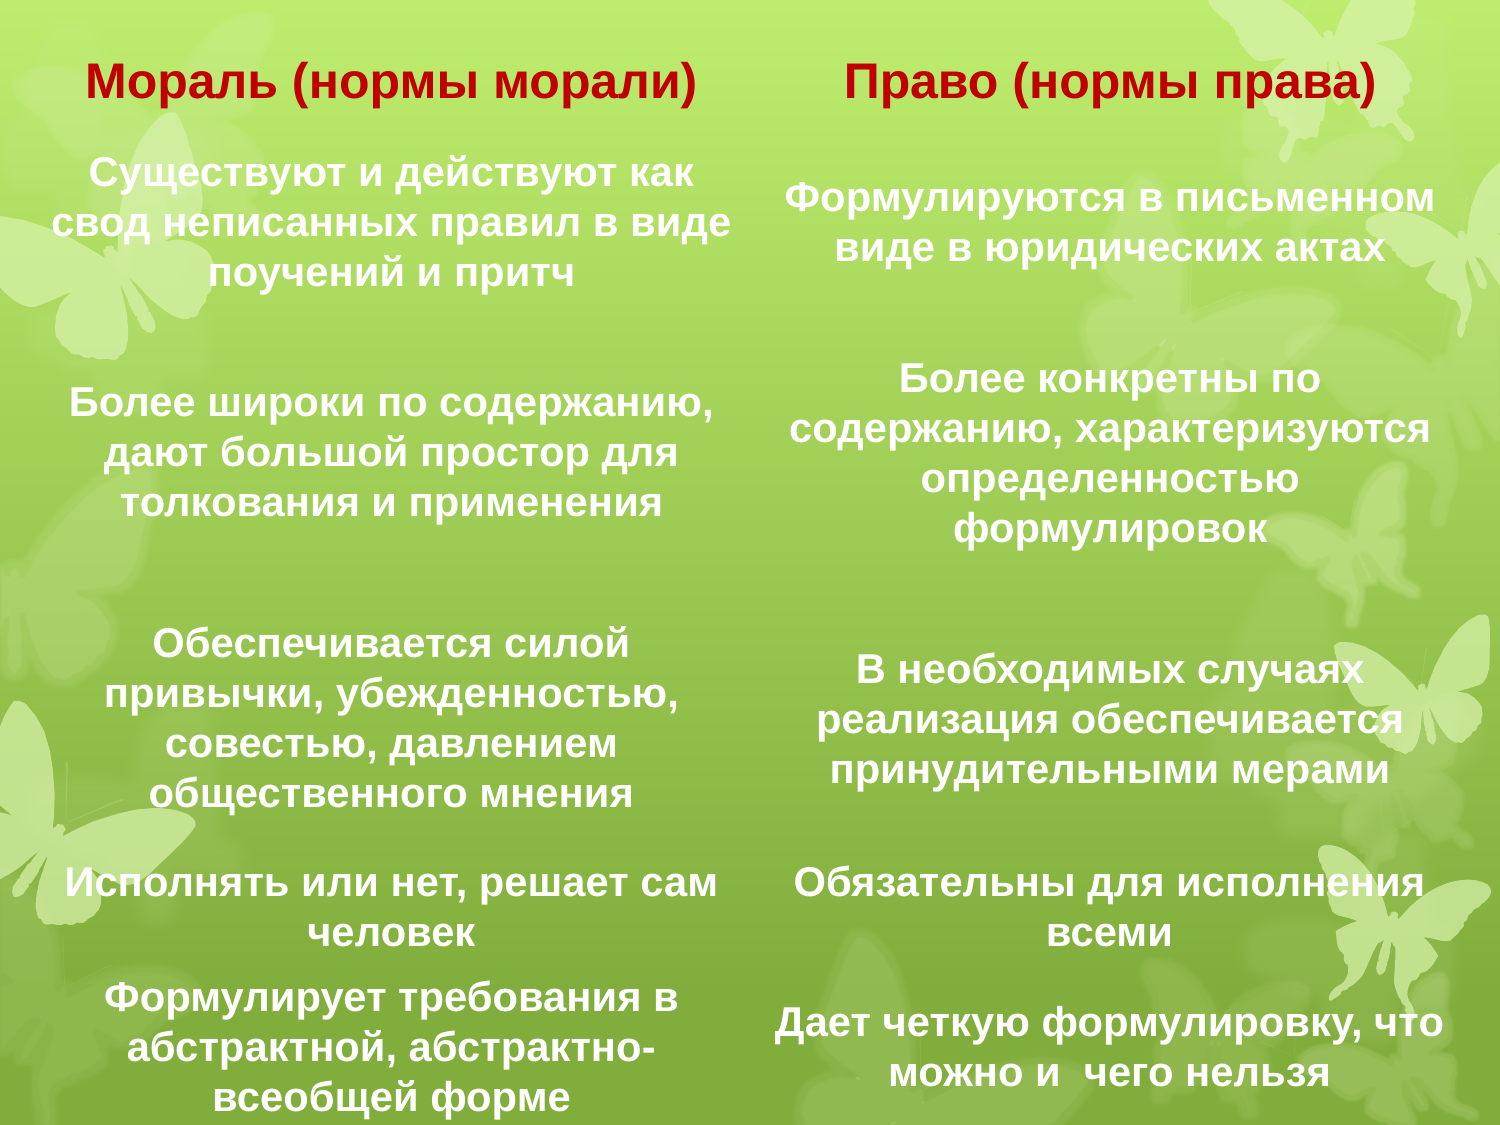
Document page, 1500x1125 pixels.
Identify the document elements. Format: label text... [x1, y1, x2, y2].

text_box Мораль (нормы морали) [31, 29, 751, 127]
text_box Более широки по содержанию, дают большой простор для толкования и применения [31, 316, 748, 585]
text_box Исполнять или нет, решает сам человек [31, 844, 747, 963]
text_box Обеспечивается силой привычки, убежденностью, совестью, давлением общественного мнения [31, 585, 751, 844]
text_box Формулирует требования в абстрактной, абстрактно-всеобщей форме [31, 963, 747, 1125]
text_box Право (нормы права) [751, 29, 1472, 127]
text_box В необходимых случаях реализация обеспечивается принудительными мерами [751, 588, 1472, 844]
text_box Формулируются в письменном виде в юридических актах [751, 127, 1472, 315]
text_box Существуют и действуют как свод неписанных правил в виде поучений и притч [31, 127, 751, 316]
text_box Более конкретны по содержанию, характеризуются определенностью формулировок [748, 315, 1472, 588]
text_box Дает четкую формулировку, что можно и чего нельзя [747, 963, 1472, 1125]
text_box Обязательны для исполнения всеми [747, 844, 1472, 963]
